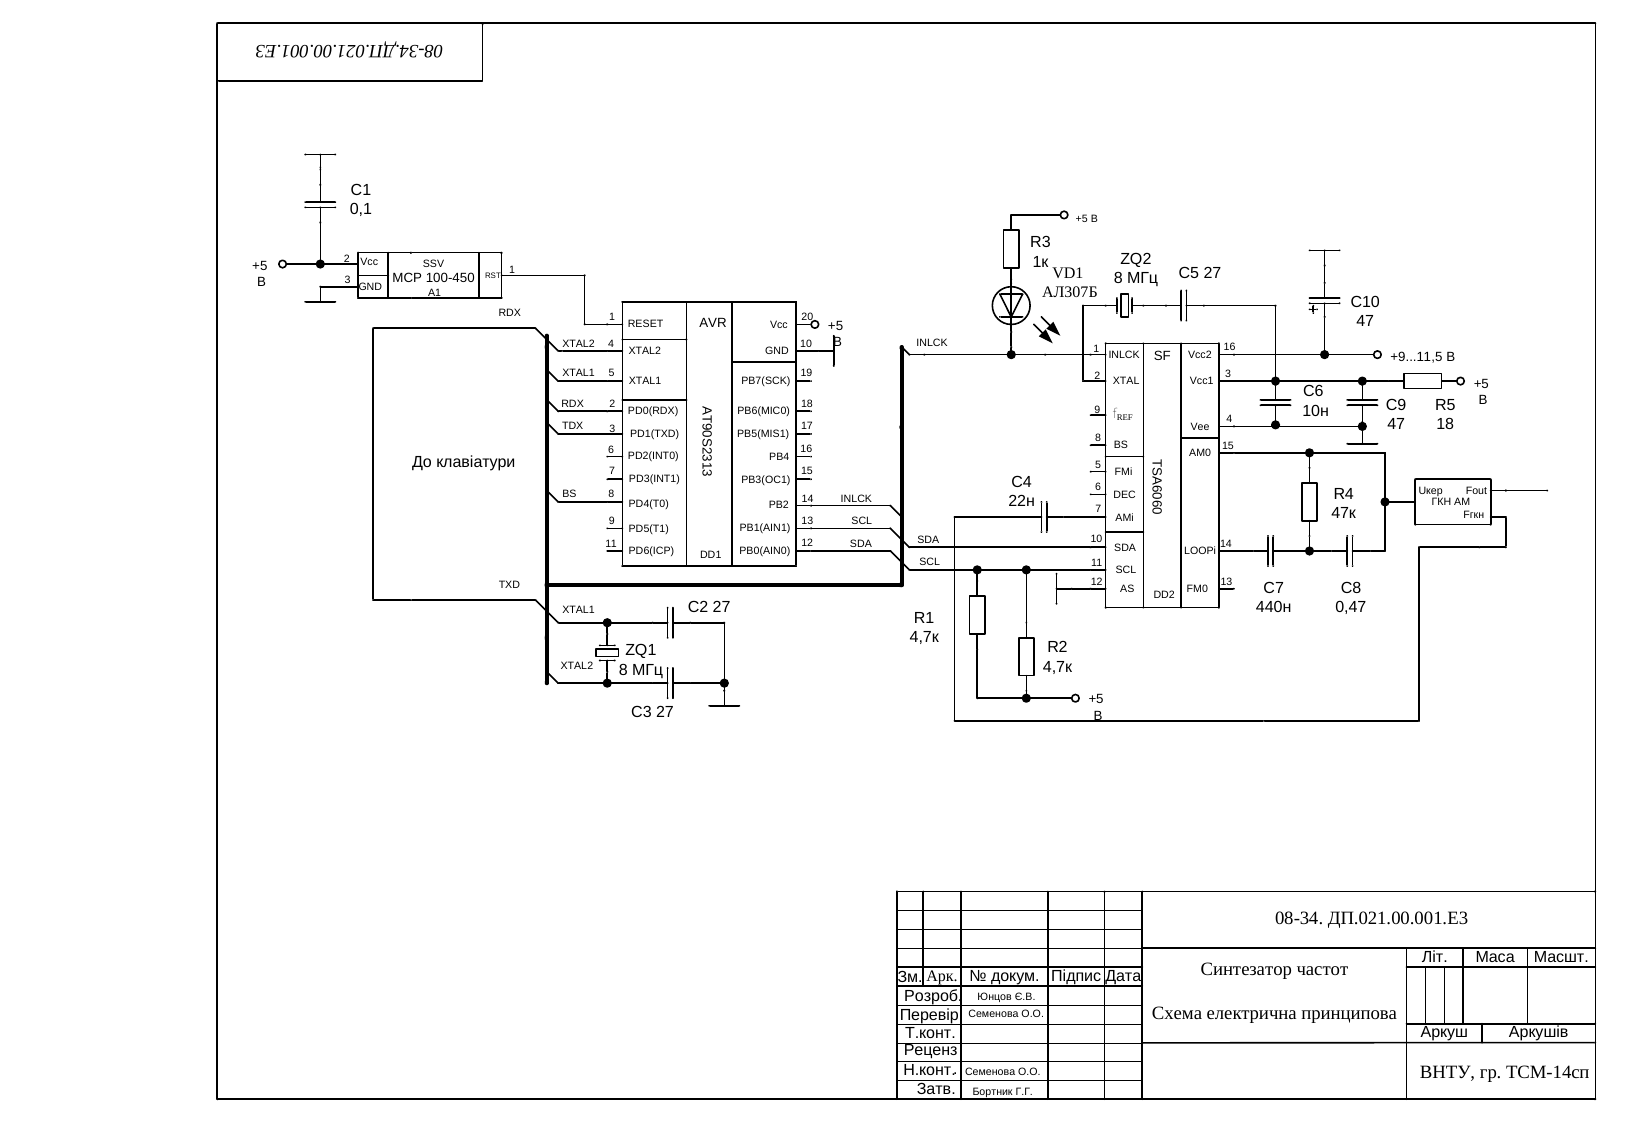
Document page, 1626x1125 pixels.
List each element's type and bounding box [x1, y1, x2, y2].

picture [214, 20, 1598, 1102]
